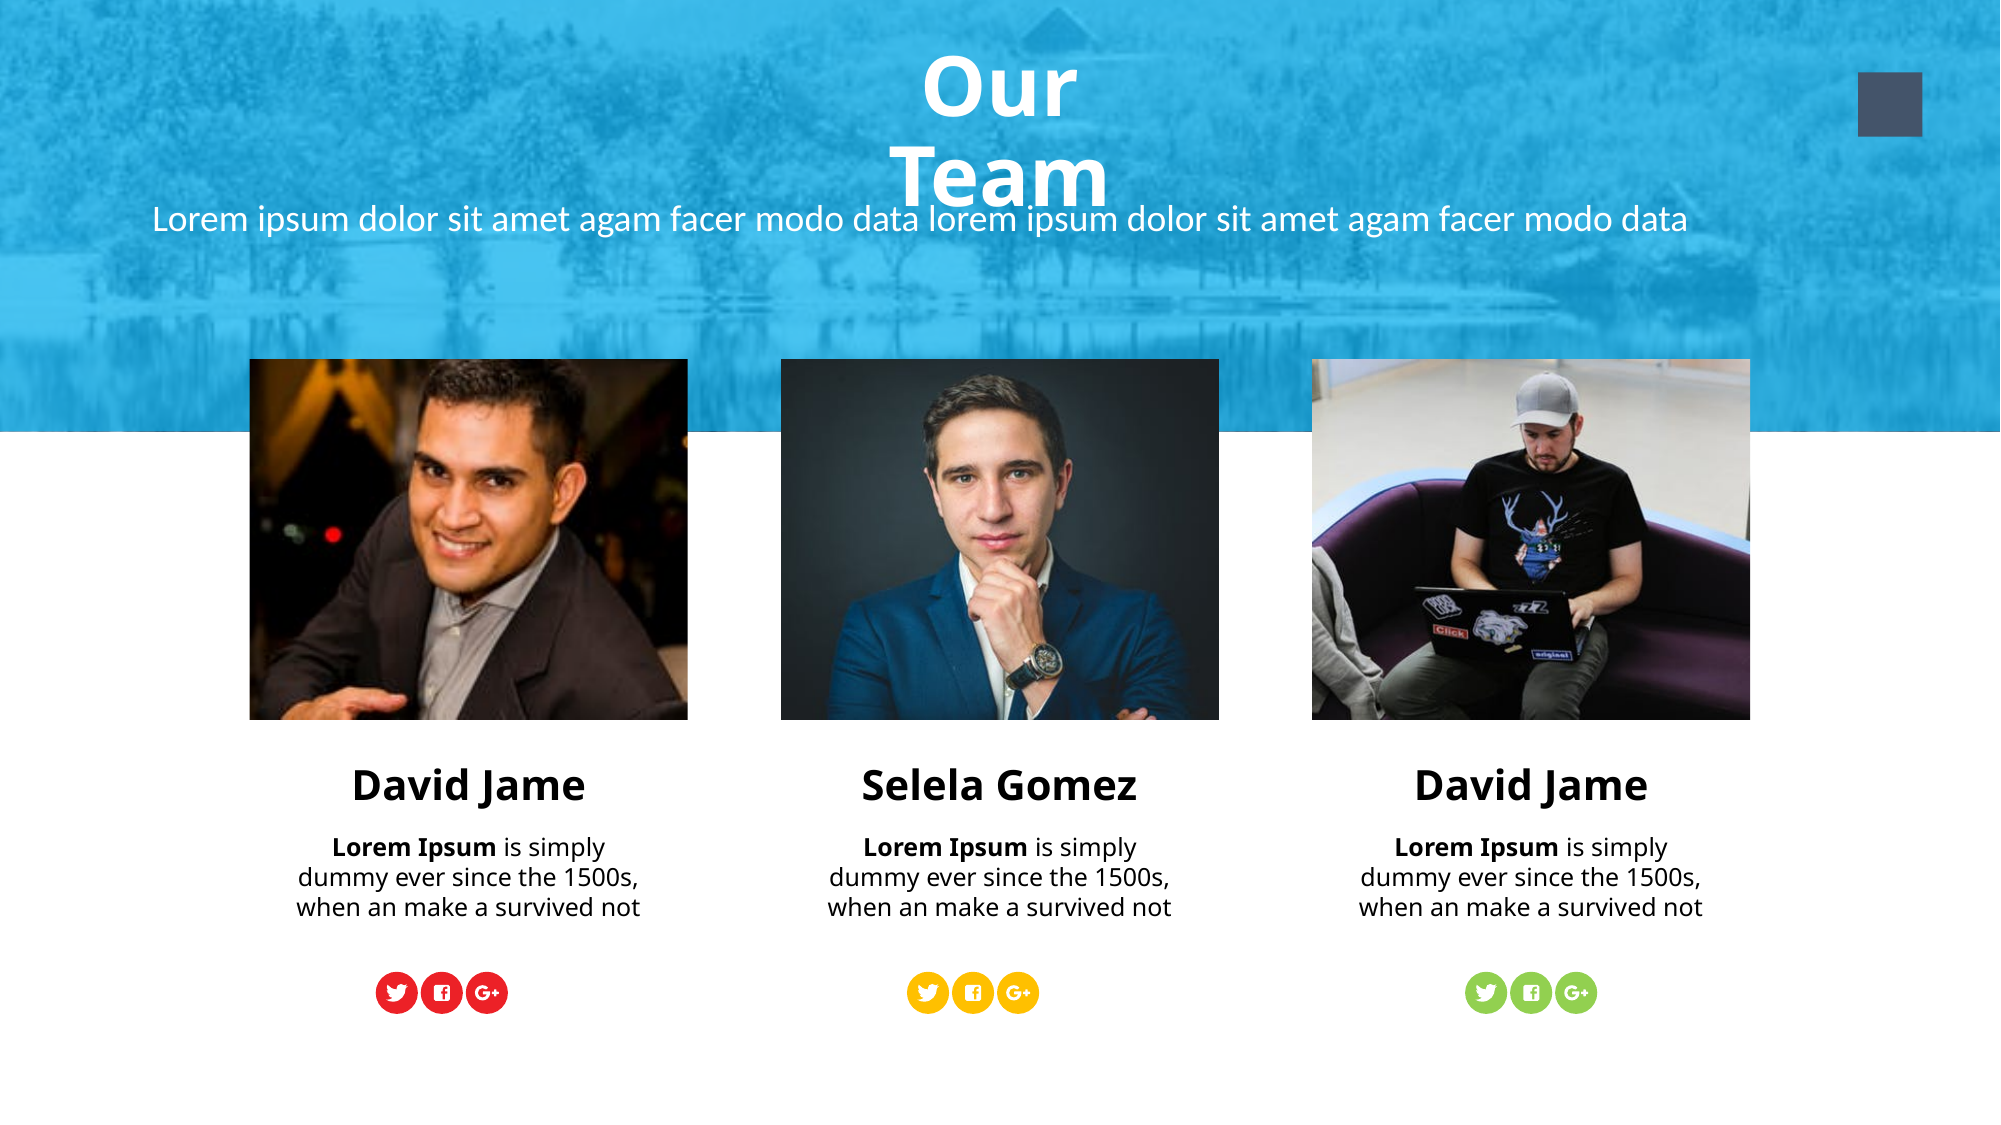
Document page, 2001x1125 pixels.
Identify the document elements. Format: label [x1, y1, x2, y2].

text_box [1340, 759, 1723, 1015]
text_box [277, 759, 660, 1015]
picture [0, 0, 2000, 720]
text_box [808, 759, 1191, 1015]
